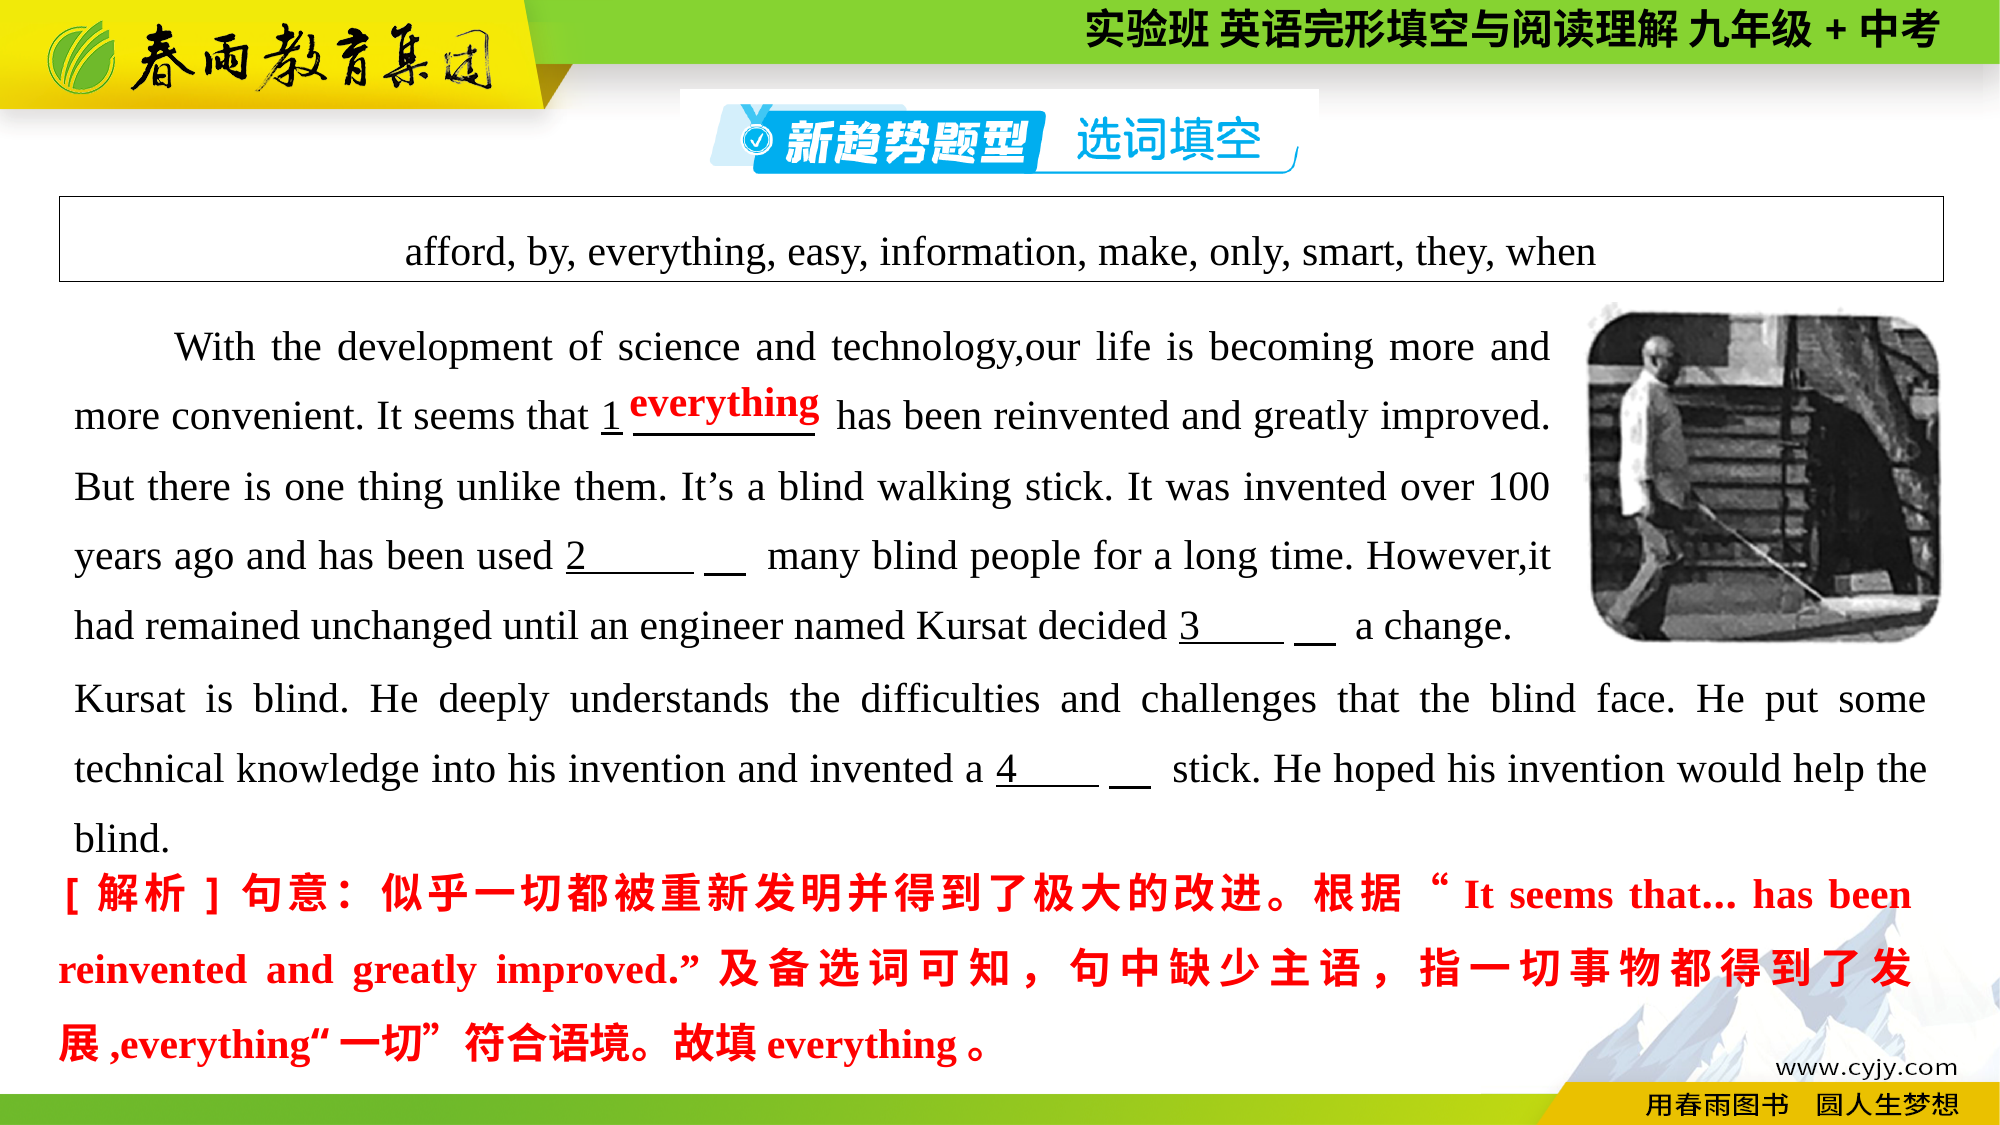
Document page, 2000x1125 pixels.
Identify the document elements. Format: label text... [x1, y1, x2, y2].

picture [0, 0, 2000, 1125]
text_box [解析]句意：似乎一切都被重新发明并得到了极大的改进。根据“It seems that... has been reinvented and greatly improved.”及备选词可知，句中缺少主语，指一切事物都得到了发展,everything“一切”符合语境。故填everything。 [43, 834, 1928, 1074]
text_box everything [614, 367, 835, 432]
text_box Kursat is blind. He deeply understands the difficulties and challenges that the blind face. He put some technical knowledge into his invention and invented a 4 stick. He hoped his invention would help the blind. [59, 643, 1944, 869]
text_box With the development of science and technology,our life is becoming more and more convenient. It seems that 1 has been reinvented and greatly improved. But there is one thing unlike them. It’s a blind walking stick. It was invented over 100 years ago and has been used 2 many blind people for a long time. However,it had remained unchanged until an engineer named Kursat decided 3 a change. [59, 290, 1567, 643]
list afford, by, everything, easy, information, make, only, smart, they, when [59, 196, 1944, 282]
